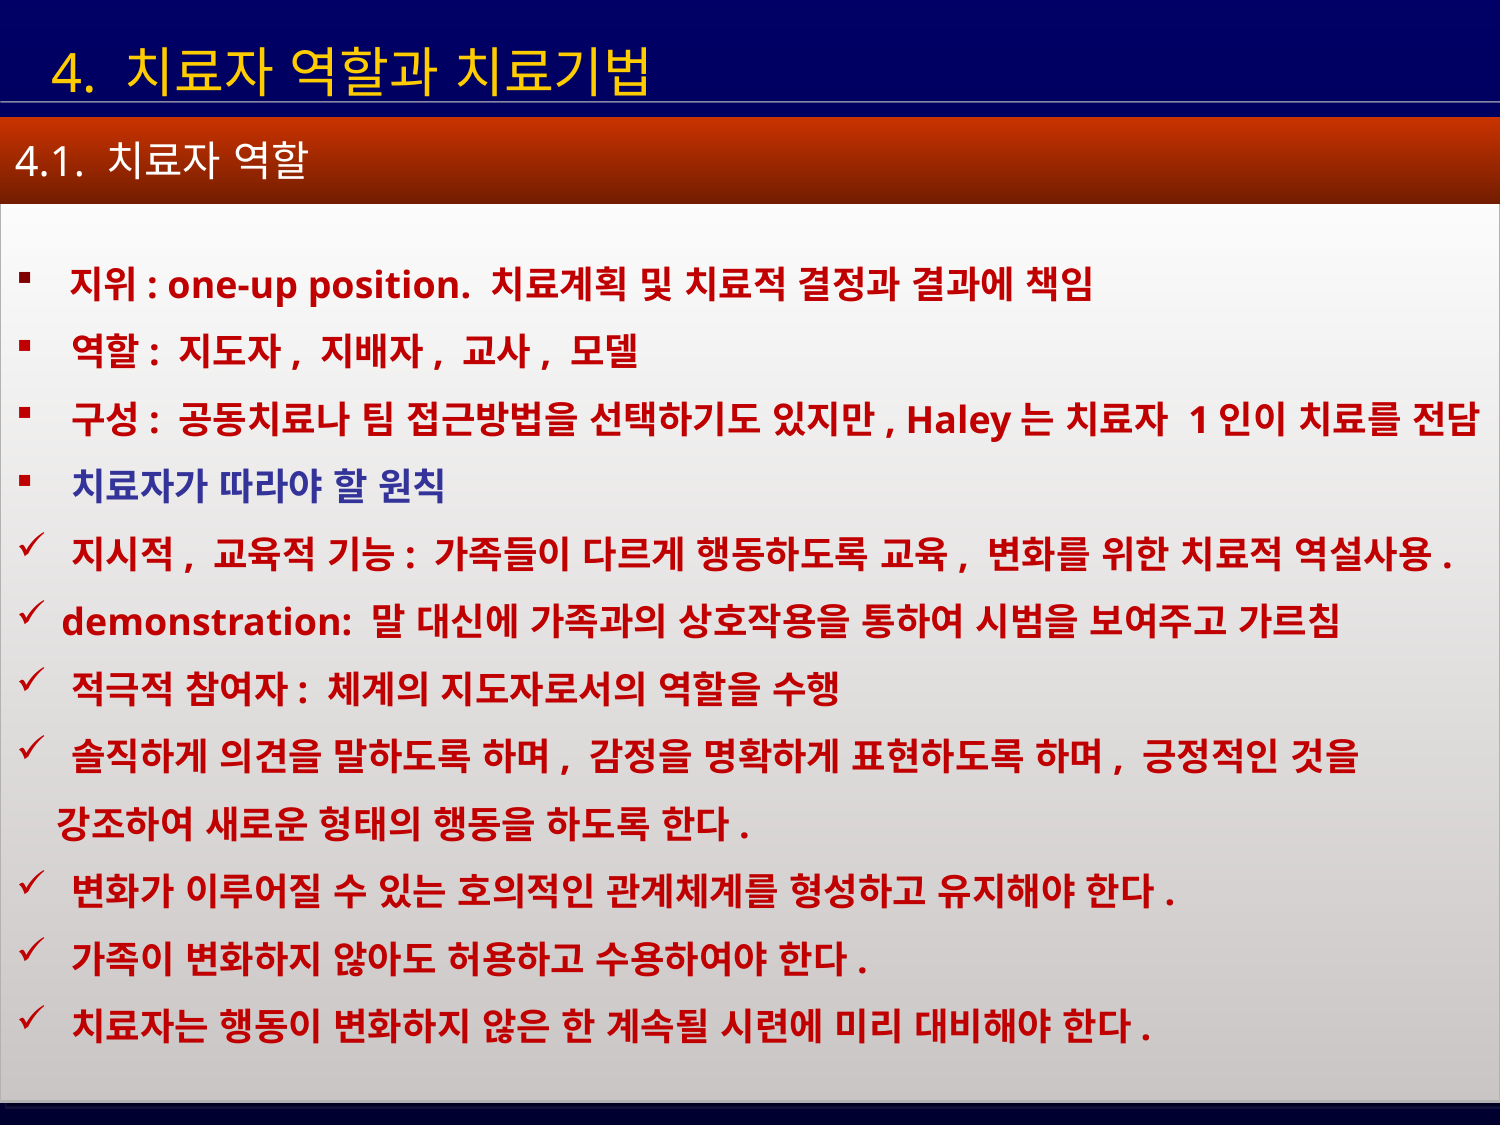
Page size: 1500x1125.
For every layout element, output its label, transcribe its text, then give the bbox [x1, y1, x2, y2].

text_box 4. 치료자 역할과 치료기법 [36, 30, 670, 101]
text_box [0, 116, 1500, 1102]
text_box 4. 치료자 역할과 치료기법 [36, 102, 670, 111]
